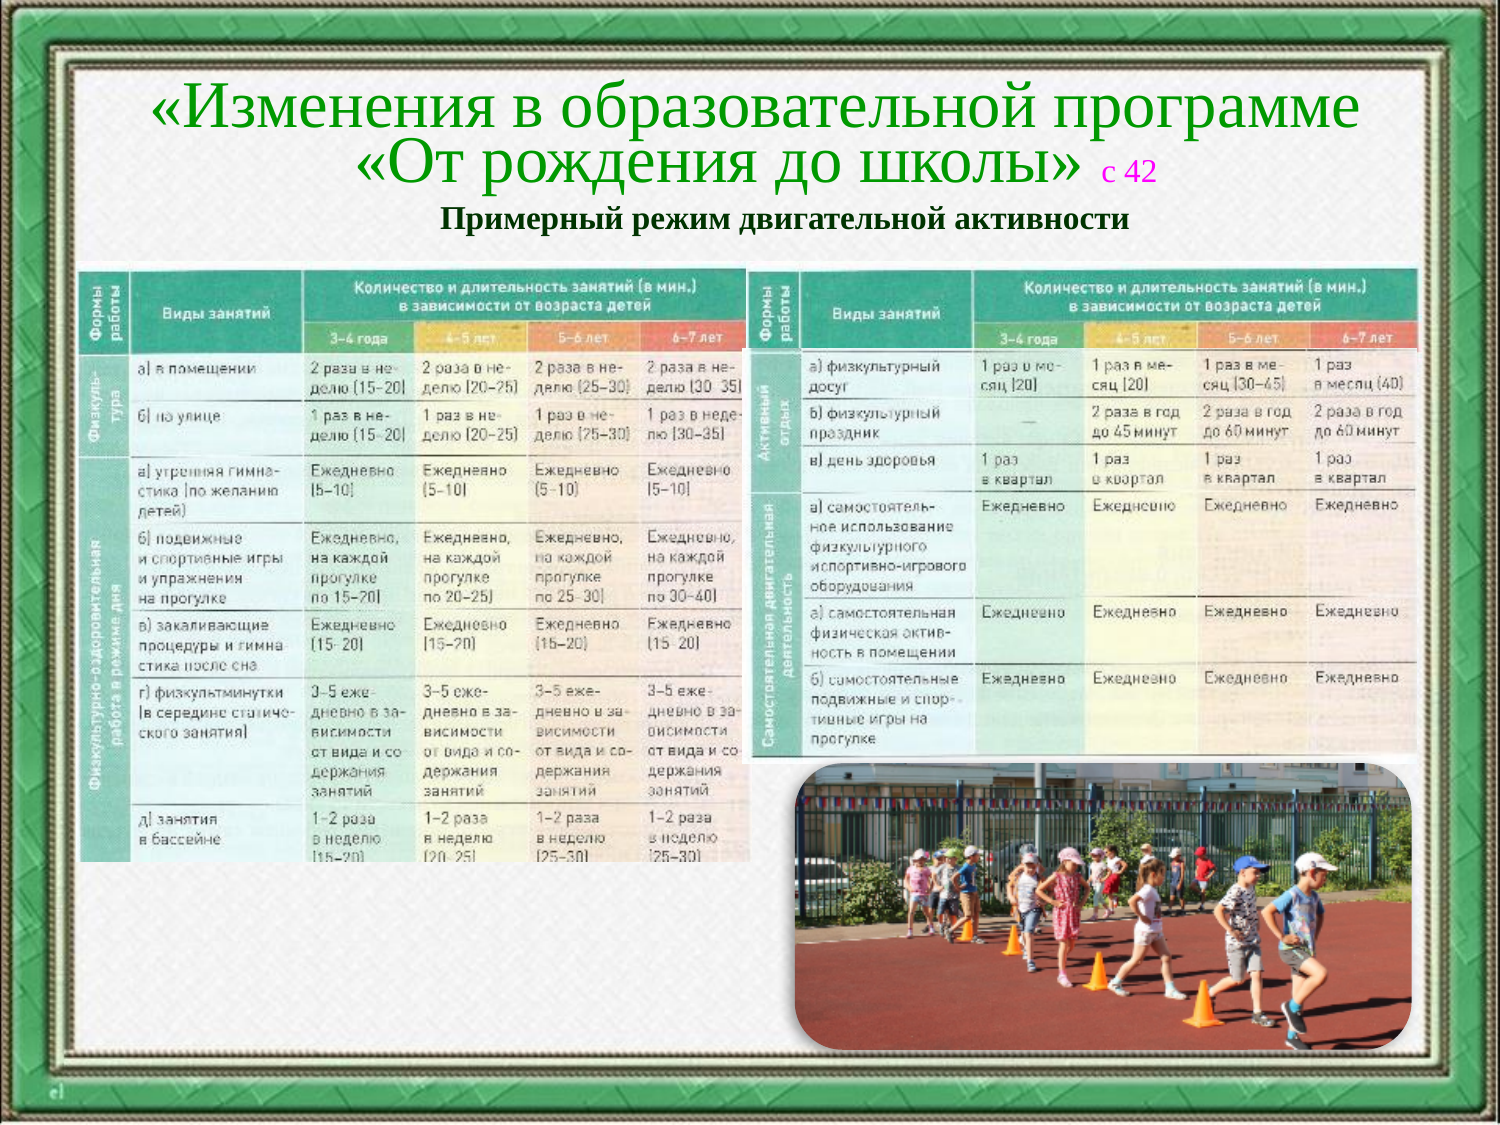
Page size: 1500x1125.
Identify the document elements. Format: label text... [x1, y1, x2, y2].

text_box «Изменения в образовательной программе «От рождения до школы» с 42 Примерный режим двигательной активности [76, 74, 1436, 243]
picture [0, 0, 1500, 1125]
